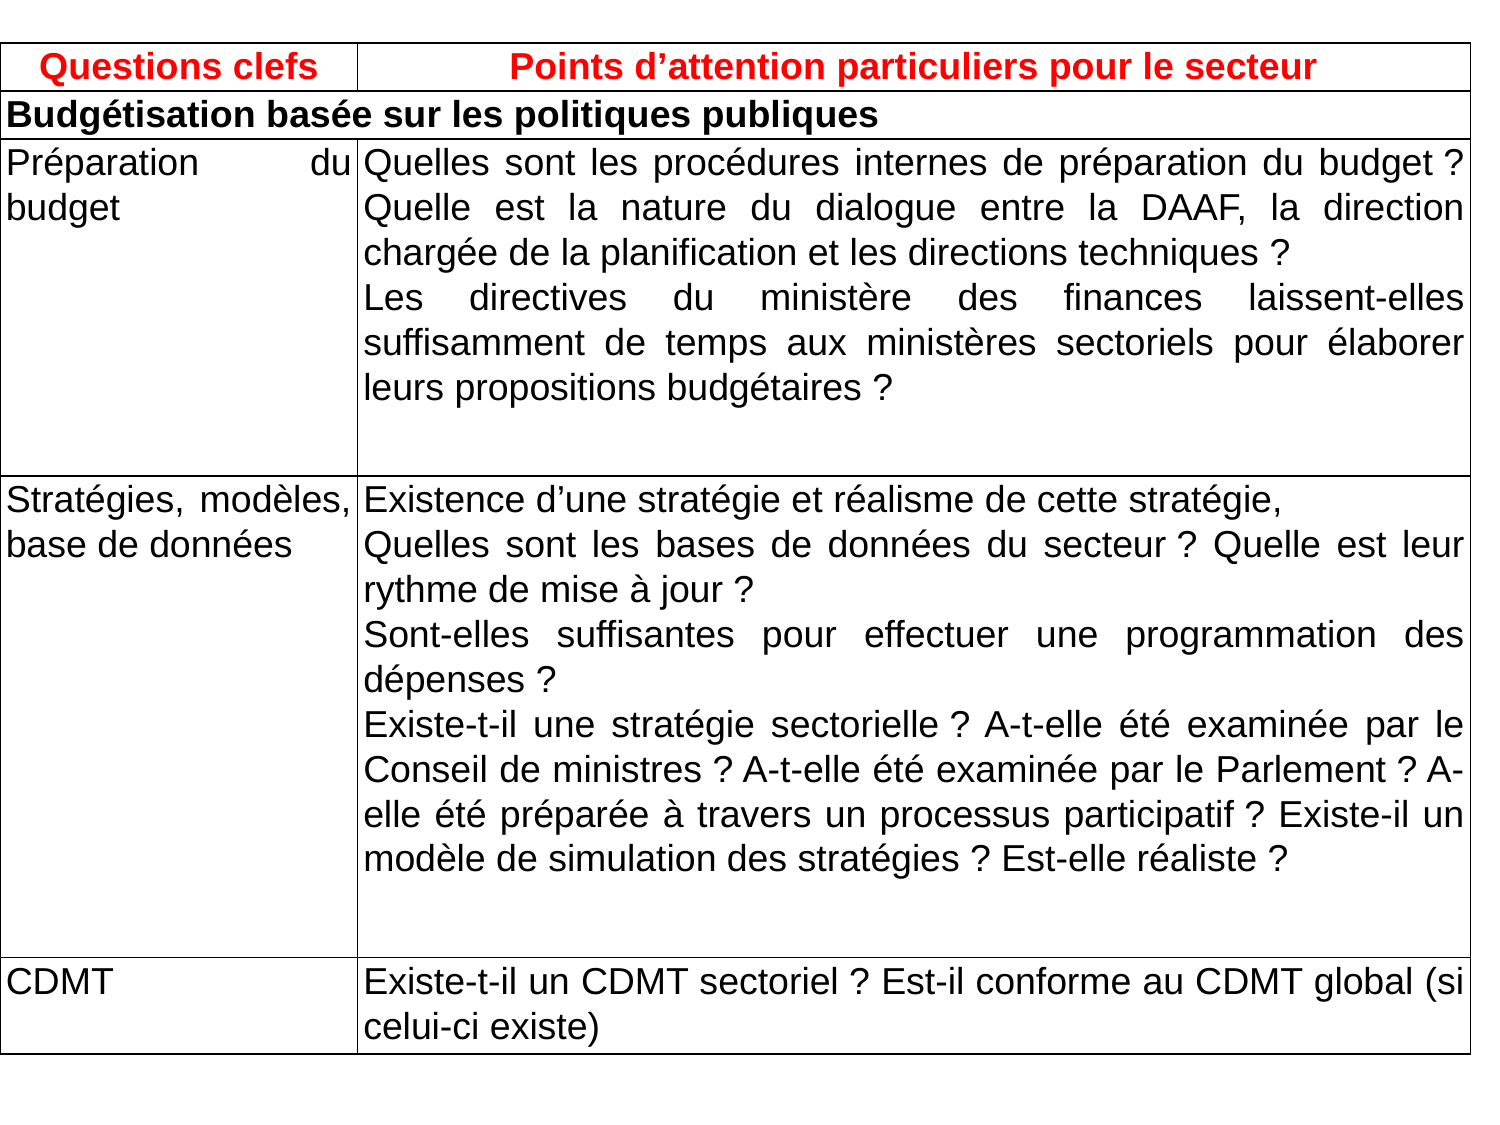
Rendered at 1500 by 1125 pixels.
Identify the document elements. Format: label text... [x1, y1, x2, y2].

table_cell CDMT [1, 958, 357, 1053]
table_cell Stratégies, modèles, base de données [1, 477, 357, 957]
table_header Questions clefs [1, 44, 357, 90]
table_cell Préparation du budget [1, 140, 357, 475]
table_header Points d’attention particuliers pour le secteur [358, 44, 1470, 90]
table_cell Existe-t-il un CDMT sectoriel ? Est-il conforme au CDMT global (si celui-ci existe) [358, 958, 1470, 1053]
table_cell Existence d’une stratégie et réalisme de cette stratégie, Quelles sont les bases de données du secteur ? Quelle est leur rythme de mise à jour ? Sont-elles suffisantes pour effectuer une programmation des dépenses ? Existe-t-il une stratégie sectorielle ? A-t-elle été examinée par le Conseil de ministres ? A-t-elle été examinée par le Parlement ? A-elle été préparée à travers un processus participatif ? Existe-il un modèle de simulation des stratégies ? Est-elle réaliste ? [358, 477, 1470, 957]
table_cell Budgétisation basée sur les politiques publiques [1, 92, 1470, 138]
table_cell Quelles sont les procédures internes de préparation du budget ? Quelle est la nature du dialogue entre la DAAF, la direction chargée de la planification et les directions techniques ? Les directives du ministère des finances laissent-elles suffisamment de temps aux ministères sectoriels pour élaborer leurs propositions budgétaires ? [358, 140, 1470, 475]
